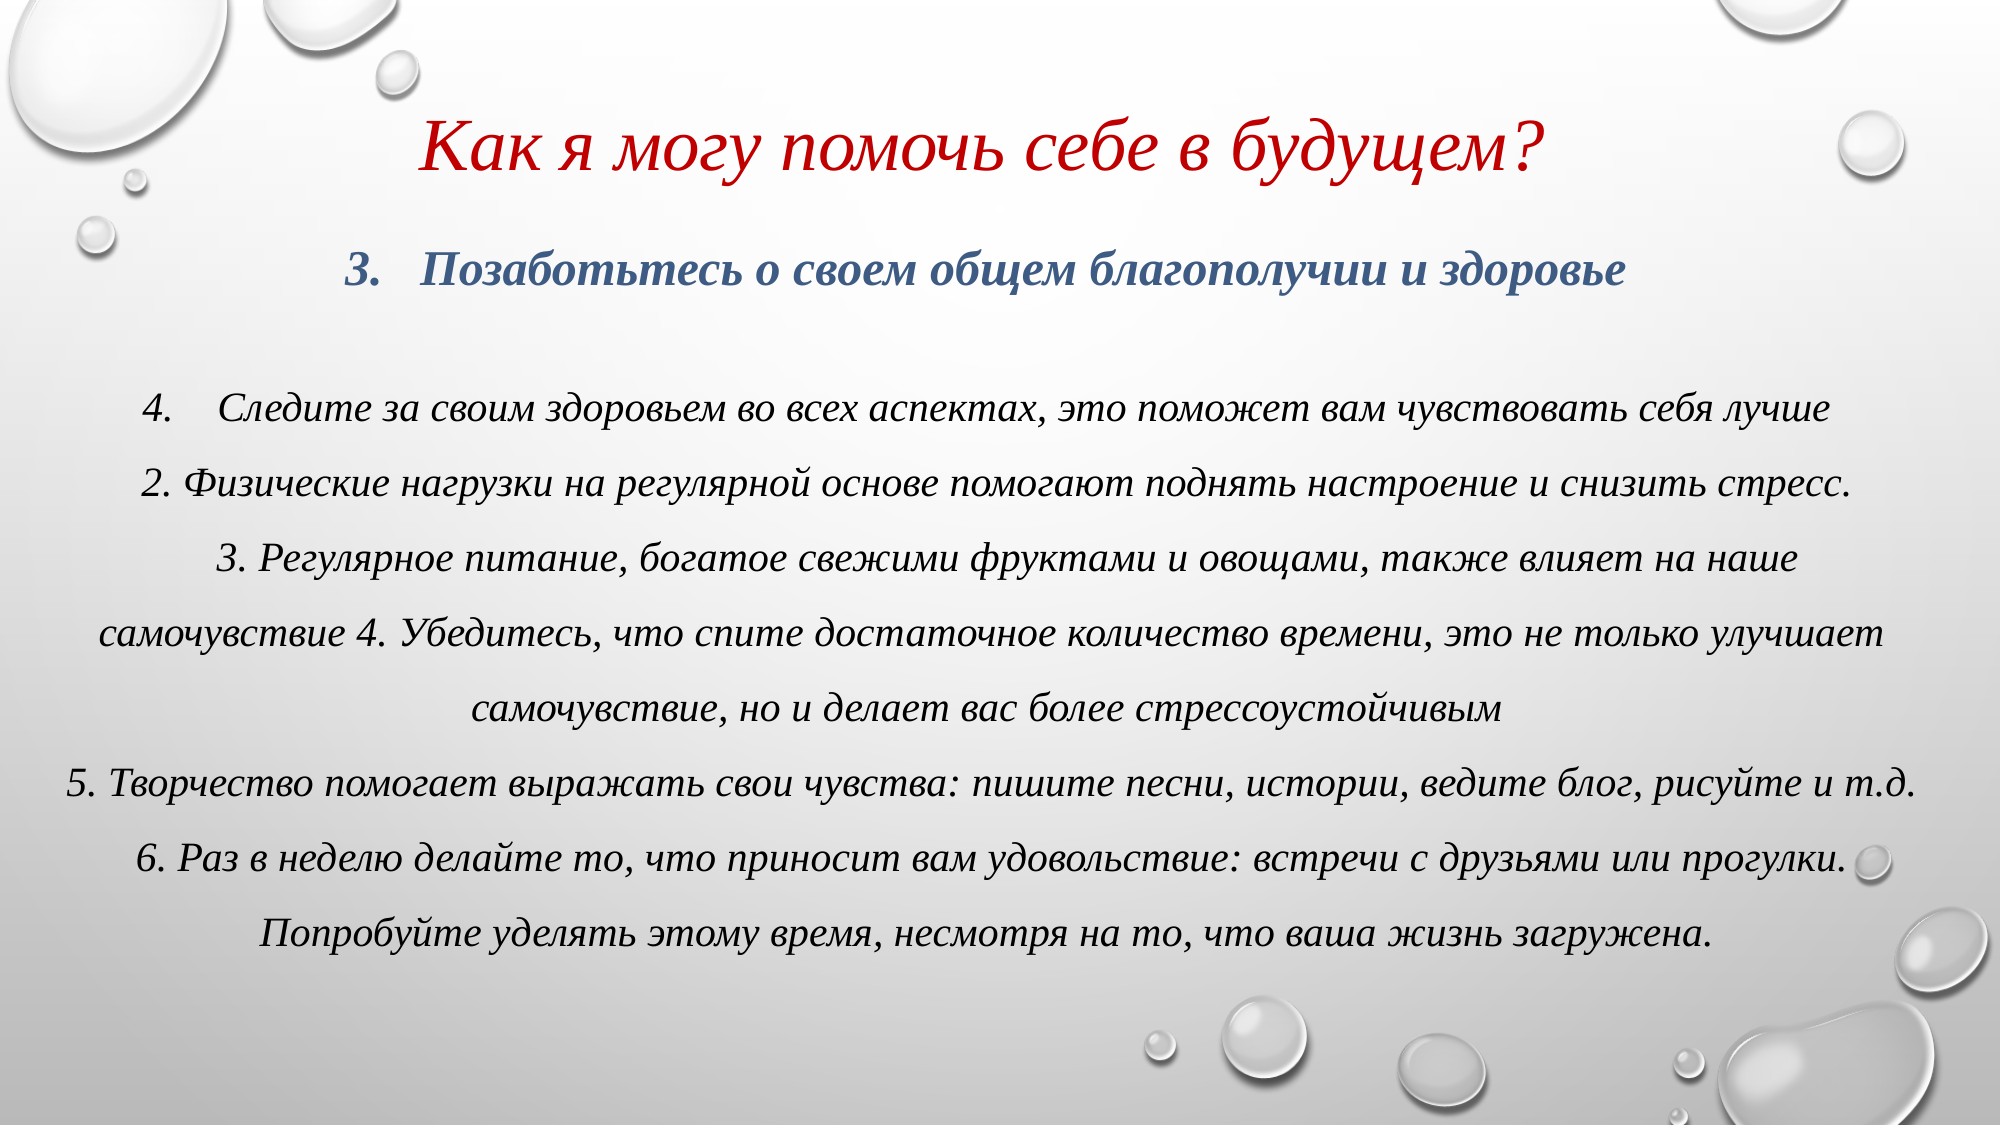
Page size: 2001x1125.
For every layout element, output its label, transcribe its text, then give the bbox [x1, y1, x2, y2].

picture [0, 0, 2000, 1125]
text_box Как я могу помочь себе в будущем? Позаботьтесь о своем общем благополучии и здоровье Следите за своим здоровьем во всех аспектах, это поможет вам чувствовать себя лучше 2. Физические нагрузки на регулярной основе помогают поднять настроение и снизить стресс. 3. Регулярное питание, богатое свежими фруктами и овощами, также влияет на наше самочувствие 4. Убедитесь, что спите достаточное количество времени, это не только улучшает самочувствие, но и делает вас более стрессоустойчивым 5. Творчество помогает выражать свои чувства: пишите песни, истории, ведите блог, рисуйте и т.д. 6. Раз в неделю делайте то, что приносит вам удовольствие: встречи с друзьями или прогулки. Попробуйте уделять этому время, несмотря на то, что ваша жизнь загружена. [45, 87, 1940, 963]
